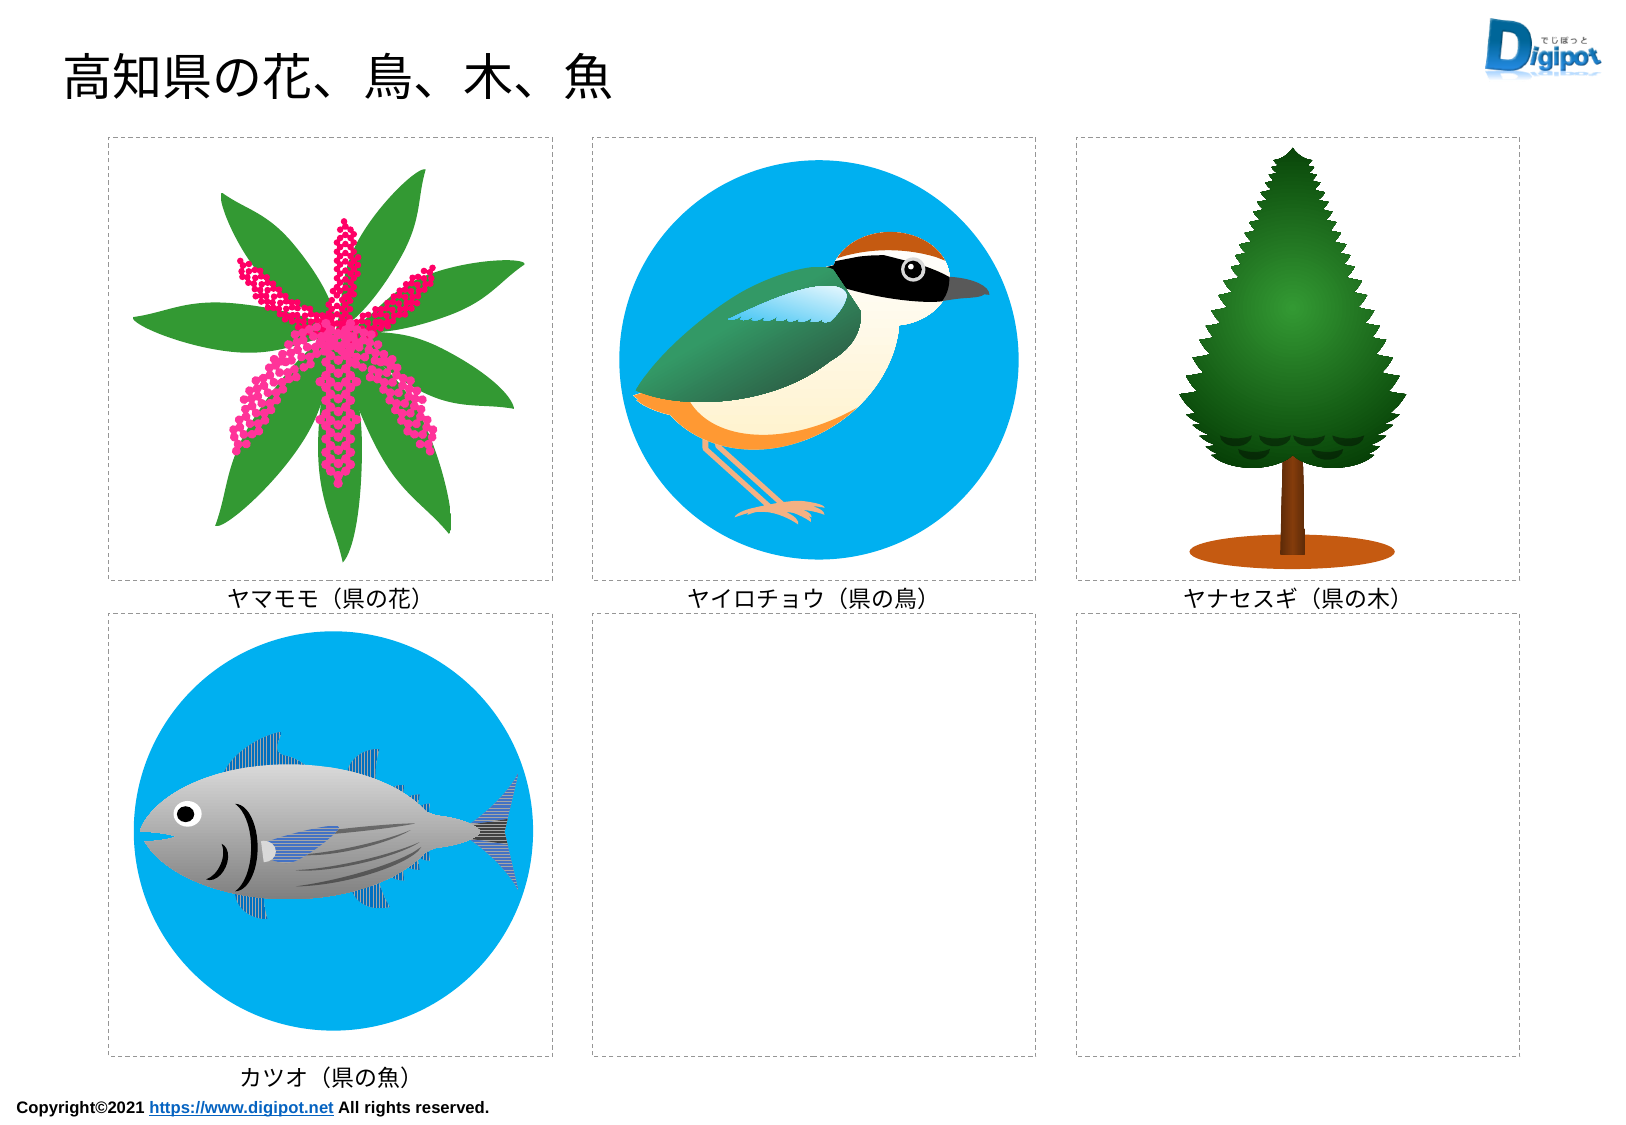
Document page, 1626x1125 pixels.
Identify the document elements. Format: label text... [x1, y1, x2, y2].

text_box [1179, 147, 1407, 569]
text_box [619, 160, 1019, 560]
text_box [132, 156, 531, 563]
text_box ヤイロチョウ（県の鳥） [587, 577, 1041, 620]
text_box ヤナセスギ（県の木） [1071, 577, 1525, 620]
text_box 高知県の花、鳥、木、魚 [48, 38, 628, 113]
text_box ヤマモモ（県の花） [104, 577, 558, 620]
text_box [133, 631, 534, 1031]
text_box カツオ（県の魚） [104, 1056, 558, 1099]
picture [1485, 18, 1602, 82]
